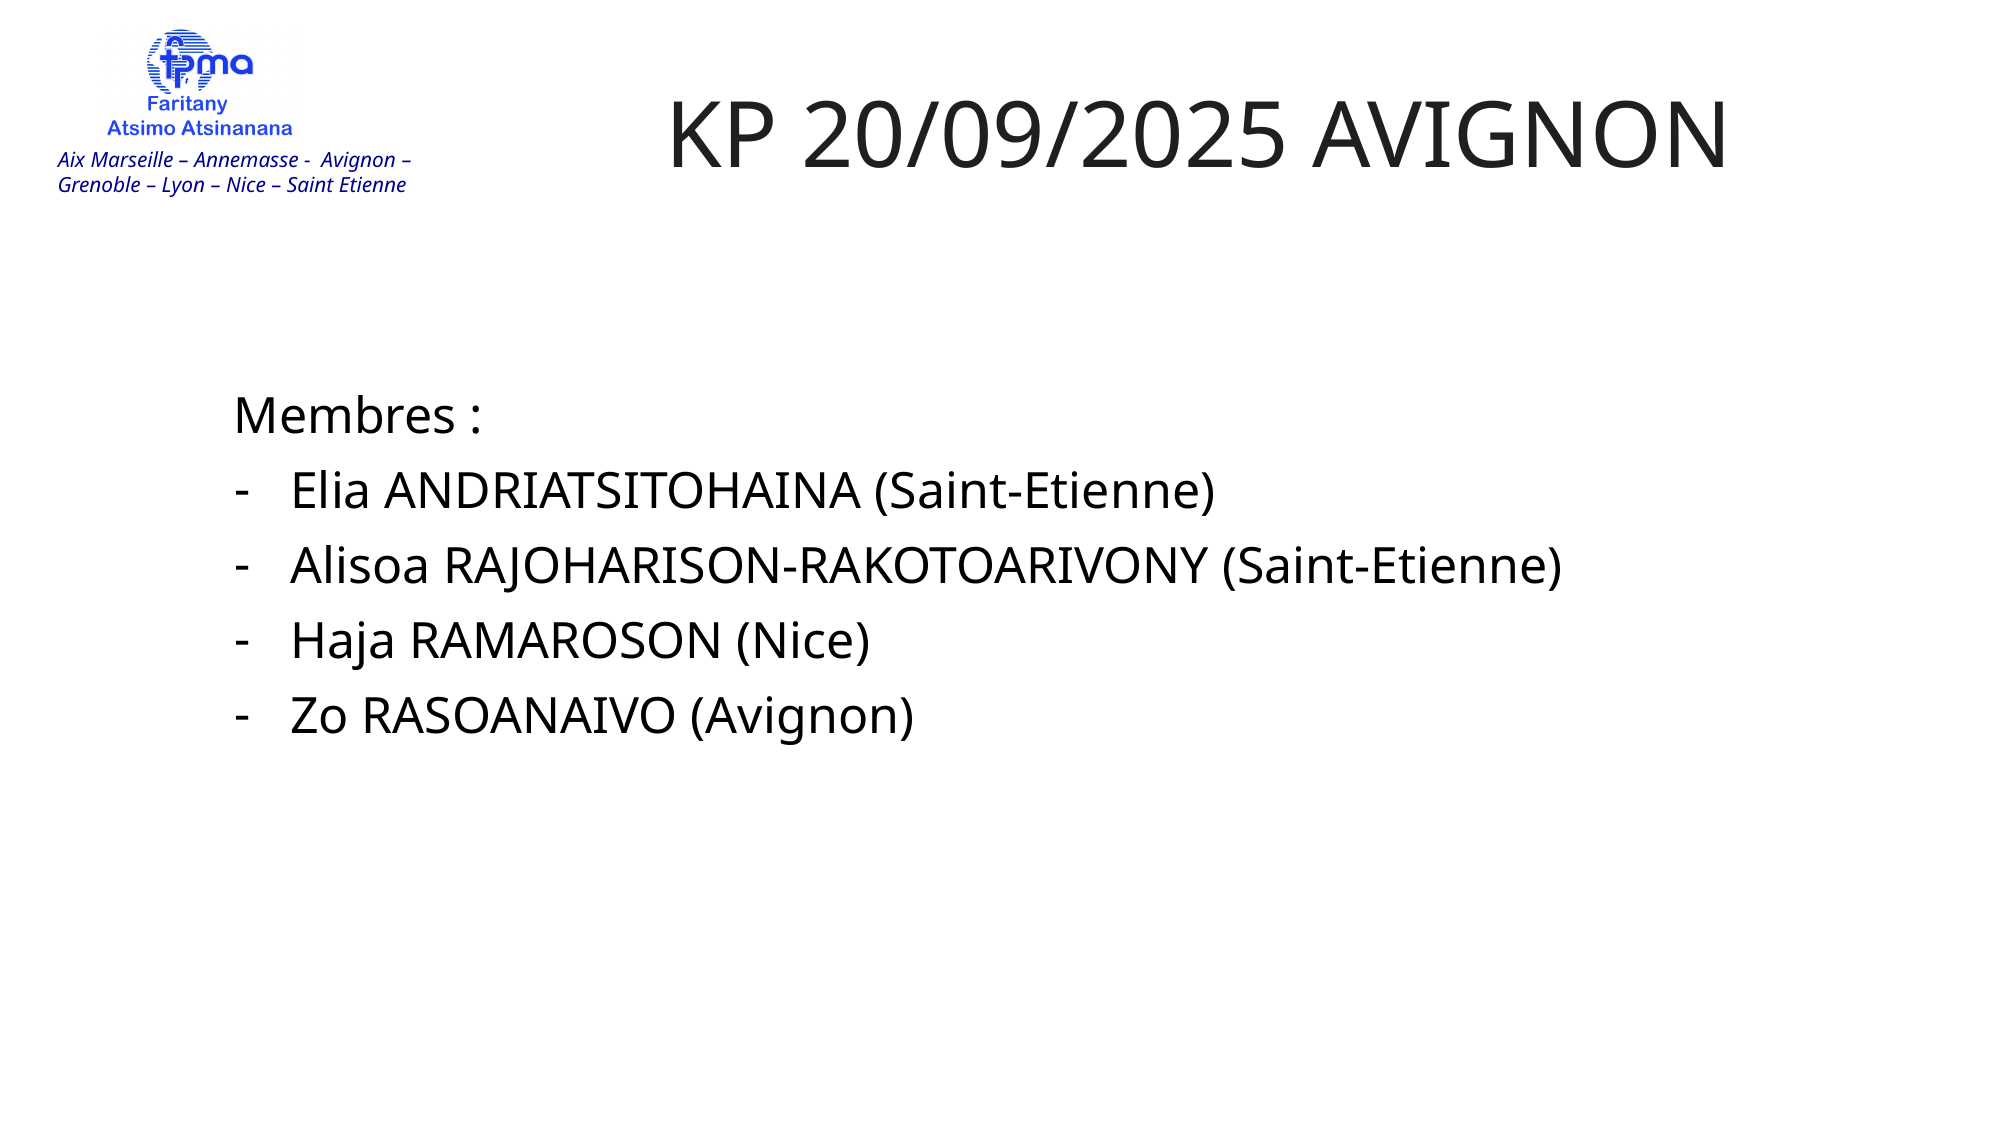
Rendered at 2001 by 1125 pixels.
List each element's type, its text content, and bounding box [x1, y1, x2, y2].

title KP 20/09/2025 AVIGNON [300, 0, 2000, 195]
picture [98, 23, 302, 141]
subtitle Membres : Elia ANDRIATSITOHAINA (Saint-Etienne) Alisoa RAJOHARISON-RAKOTOARIVONY (Saint-Etienne) Haja RAMAROSON (Nice) Zo RASOANAIVO (Avignon) [218, 383, 1719, 956]
text_box Aix Marseille – Annemasse - Avignon – Grenoble – Lyon – Nice – Saint Etienne [27, 139, 442, 205]
